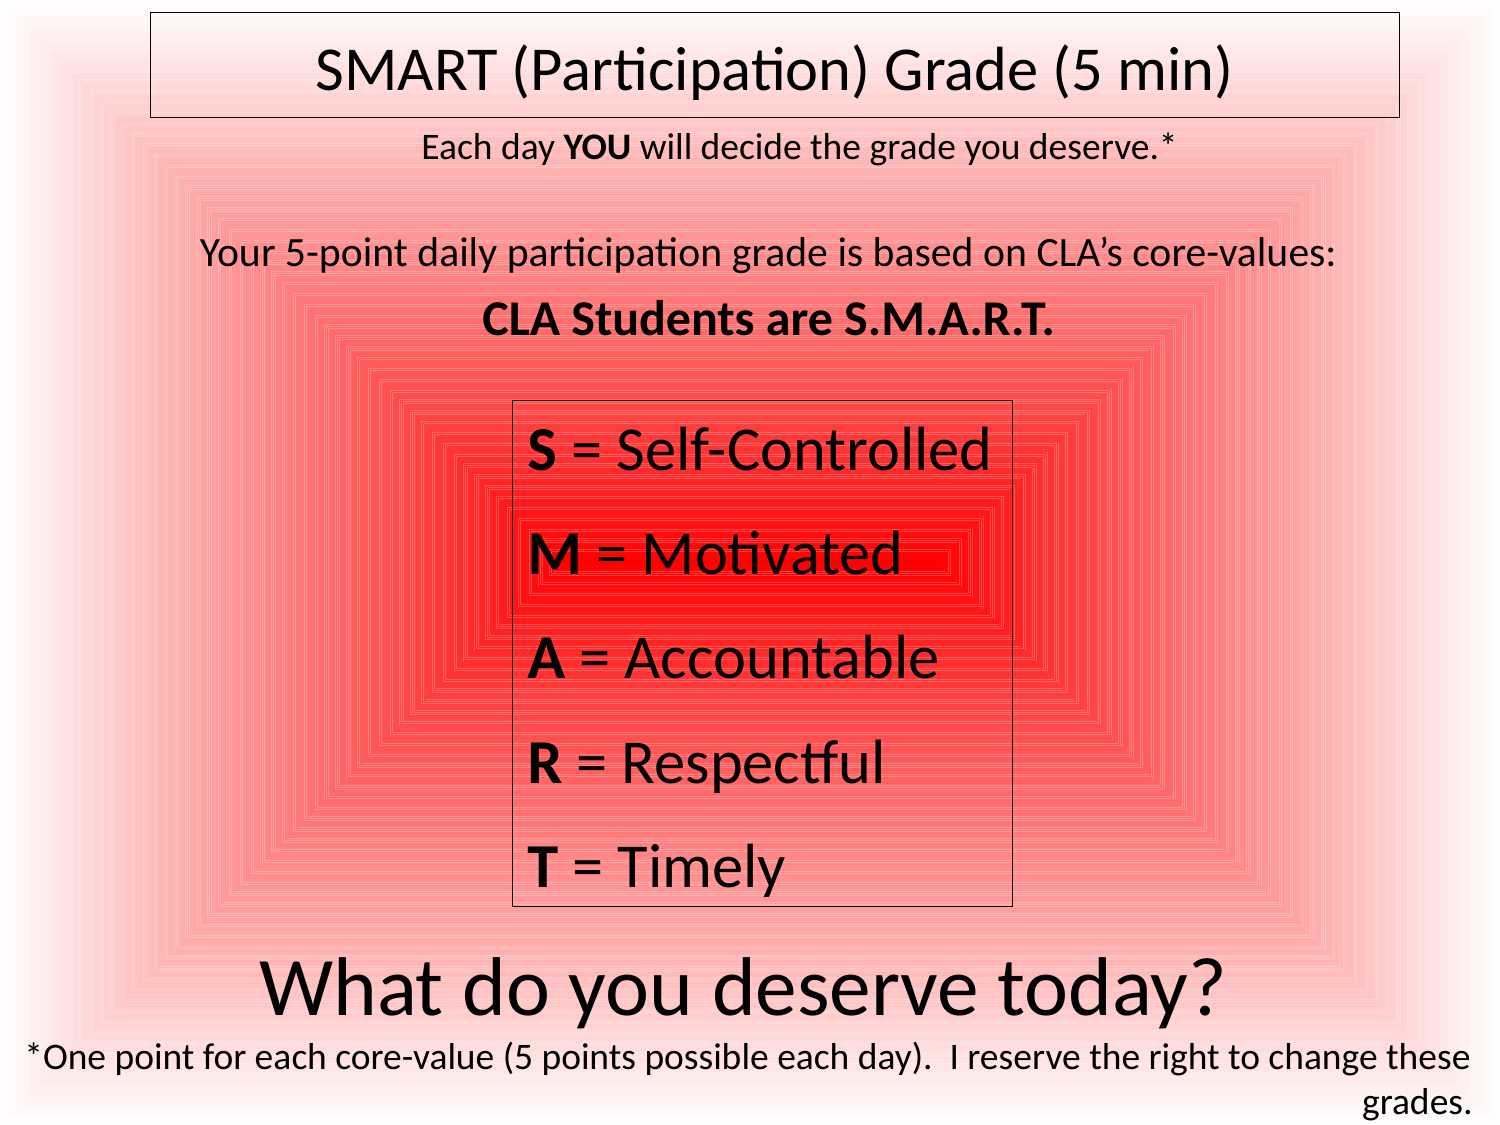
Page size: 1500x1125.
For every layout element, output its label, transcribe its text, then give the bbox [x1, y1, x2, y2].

text_box S = Self-Controlled M = Motivated A = Accountable R = Respectful T = Timely [512, 400, 1013, 907]
list Your 5-point daily participation grade is based on CLA’s core-values: CLA Students are S.M.A.R.T. [37, 217, 1500, 383]
text_box SMART (Participation) Grade (5 min) [150, 12, 1400, 118]
text_box What do you deserve today? *One point for each core-value (5 points possible each day). I reserve the right to change these grades. [0, 924, 1488, 1125]
text_box Each day YOU will decide the grade you deserve.* [199, 114, 1400, 175]
